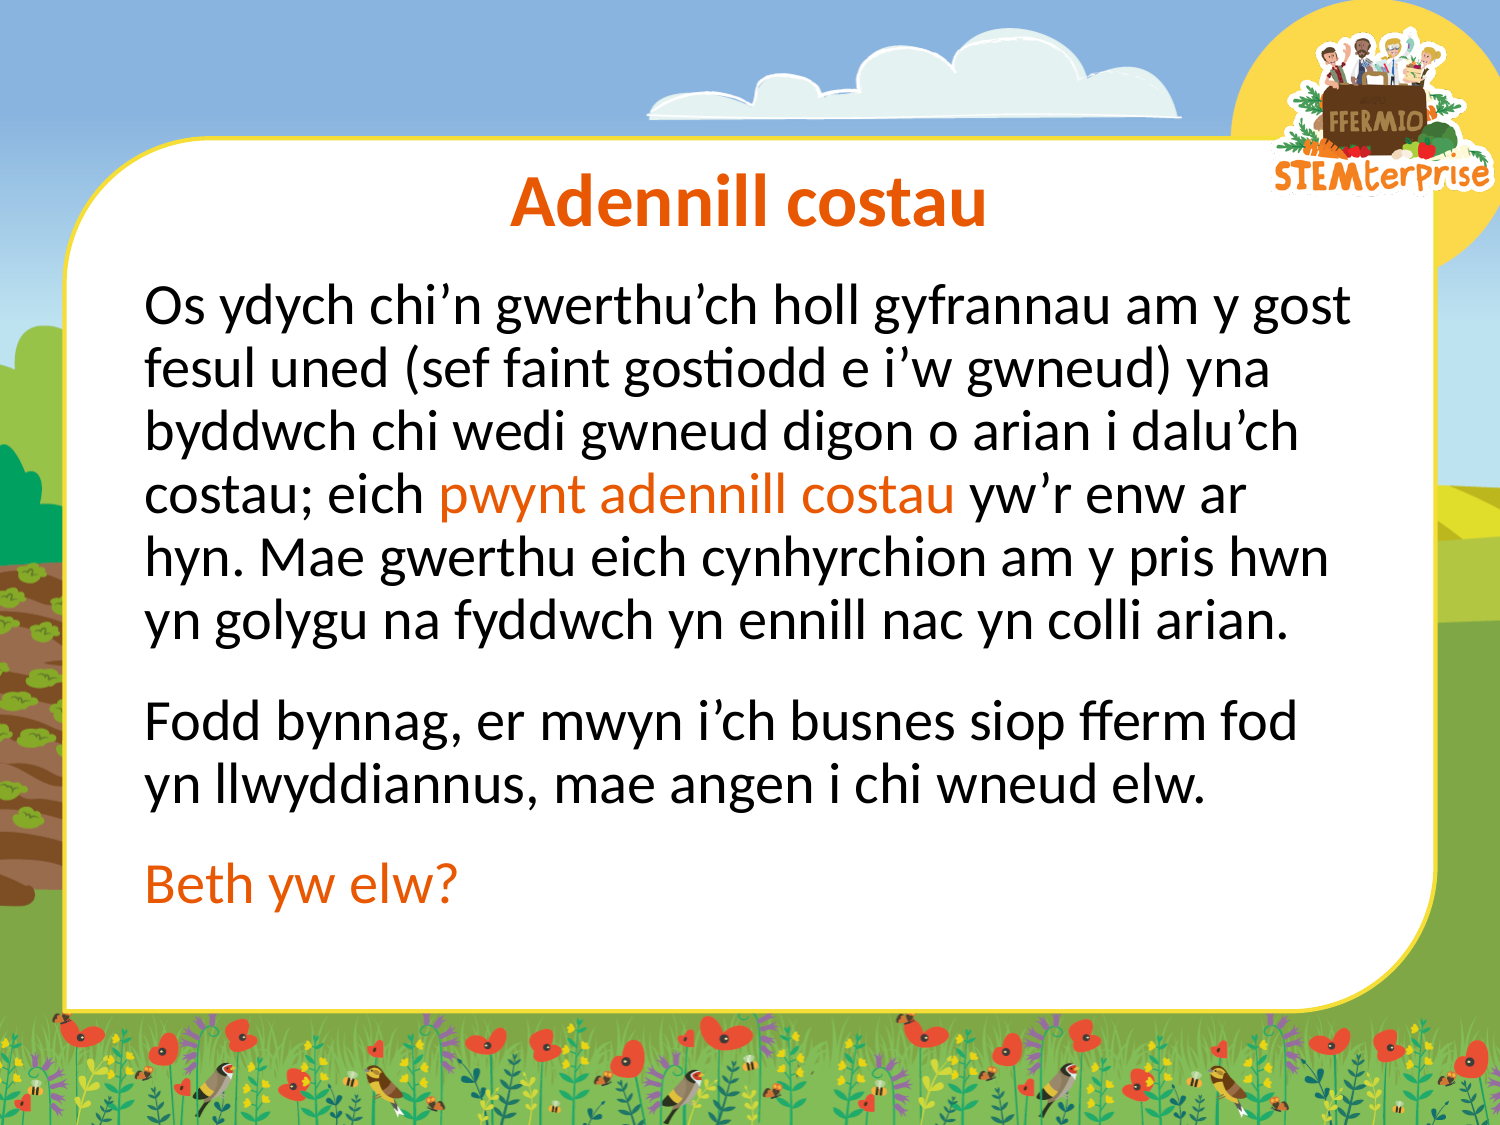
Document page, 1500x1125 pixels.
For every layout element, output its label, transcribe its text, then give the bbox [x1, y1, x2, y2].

picture [0, 0, 1500, 1125]
list Os ydych chi’n gwerthu’ch holl gyfrannau am y gost fesul uned (sef faint gostiodd e i’w gwneud) yna byddwch chi wedi gwneud digon o arian i dalu’ch costau; eich pwynt adennill costau yw’r enw ar hyn. Mae gwerthu eich cynhyrchion am y pris hwn yn golygu na fyddwch yn ennill nac yn colli arian. Fodd bynnag, er mwyn i’ch busnes siop fferm fod yn llwyddiannus, mae angen i chi wneud elw. Beth yw elw? [129, 267, 1371, 988]
title Adennill costau [218, 137, 1282, 256]
